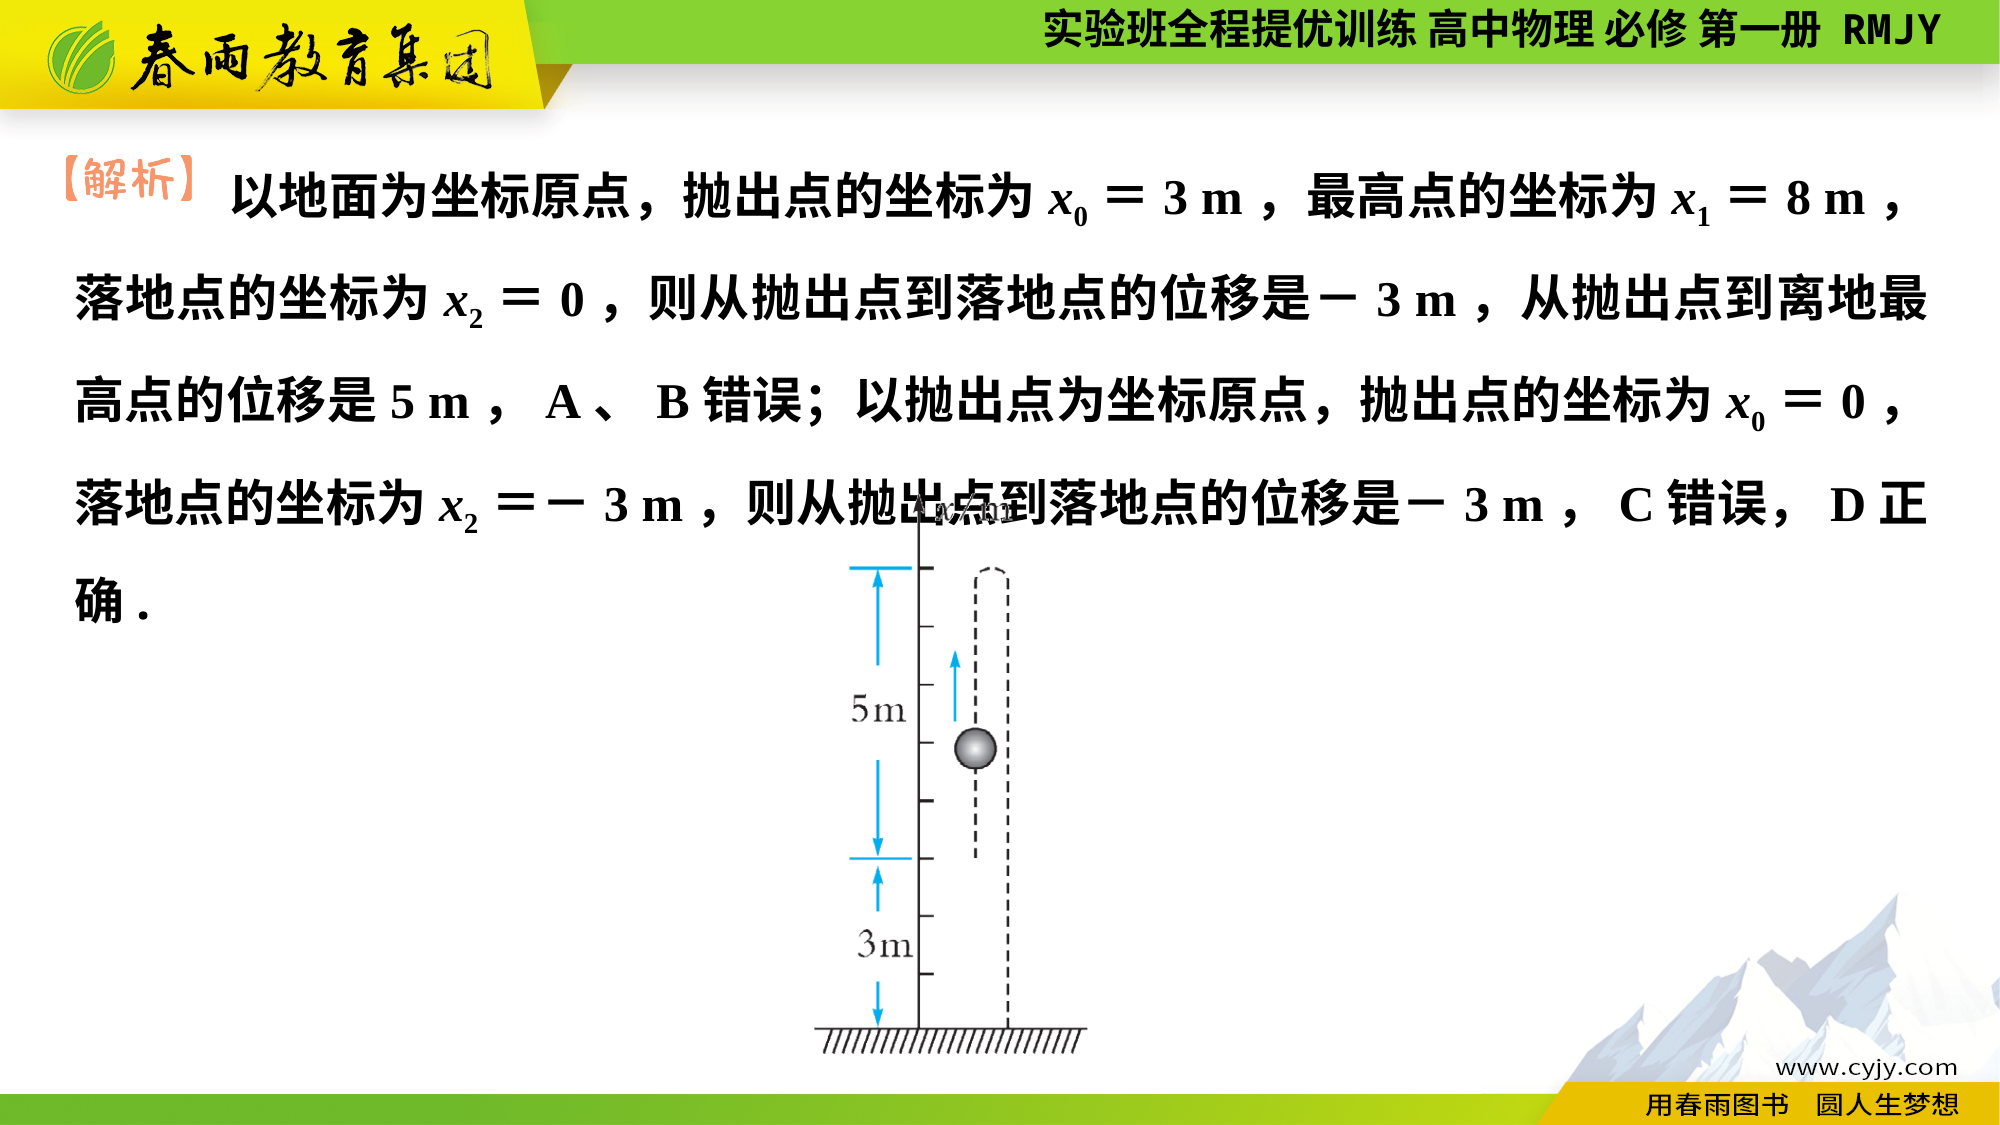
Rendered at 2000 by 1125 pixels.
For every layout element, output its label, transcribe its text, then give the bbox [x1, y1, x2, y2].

picture [0, 0, 2000, 1125]
list 以地面为坐标原点，抛出点的坐标为x0＝3 m，最高点的坐标为x1＝8 m，落地点的坐标为x2＝0，则从抛出点到落地点的位移是－3 m，从抛出点到离地最高点的位移是5 m，A、B错误；以抛出点为坐标原点，抛出点的坐标为x0＝0，落地点的坐标为x2＝－3 m，则从抛出点到落地点的位移是－3 m，C错误，D正确. [59, 122, 1944, 502]
